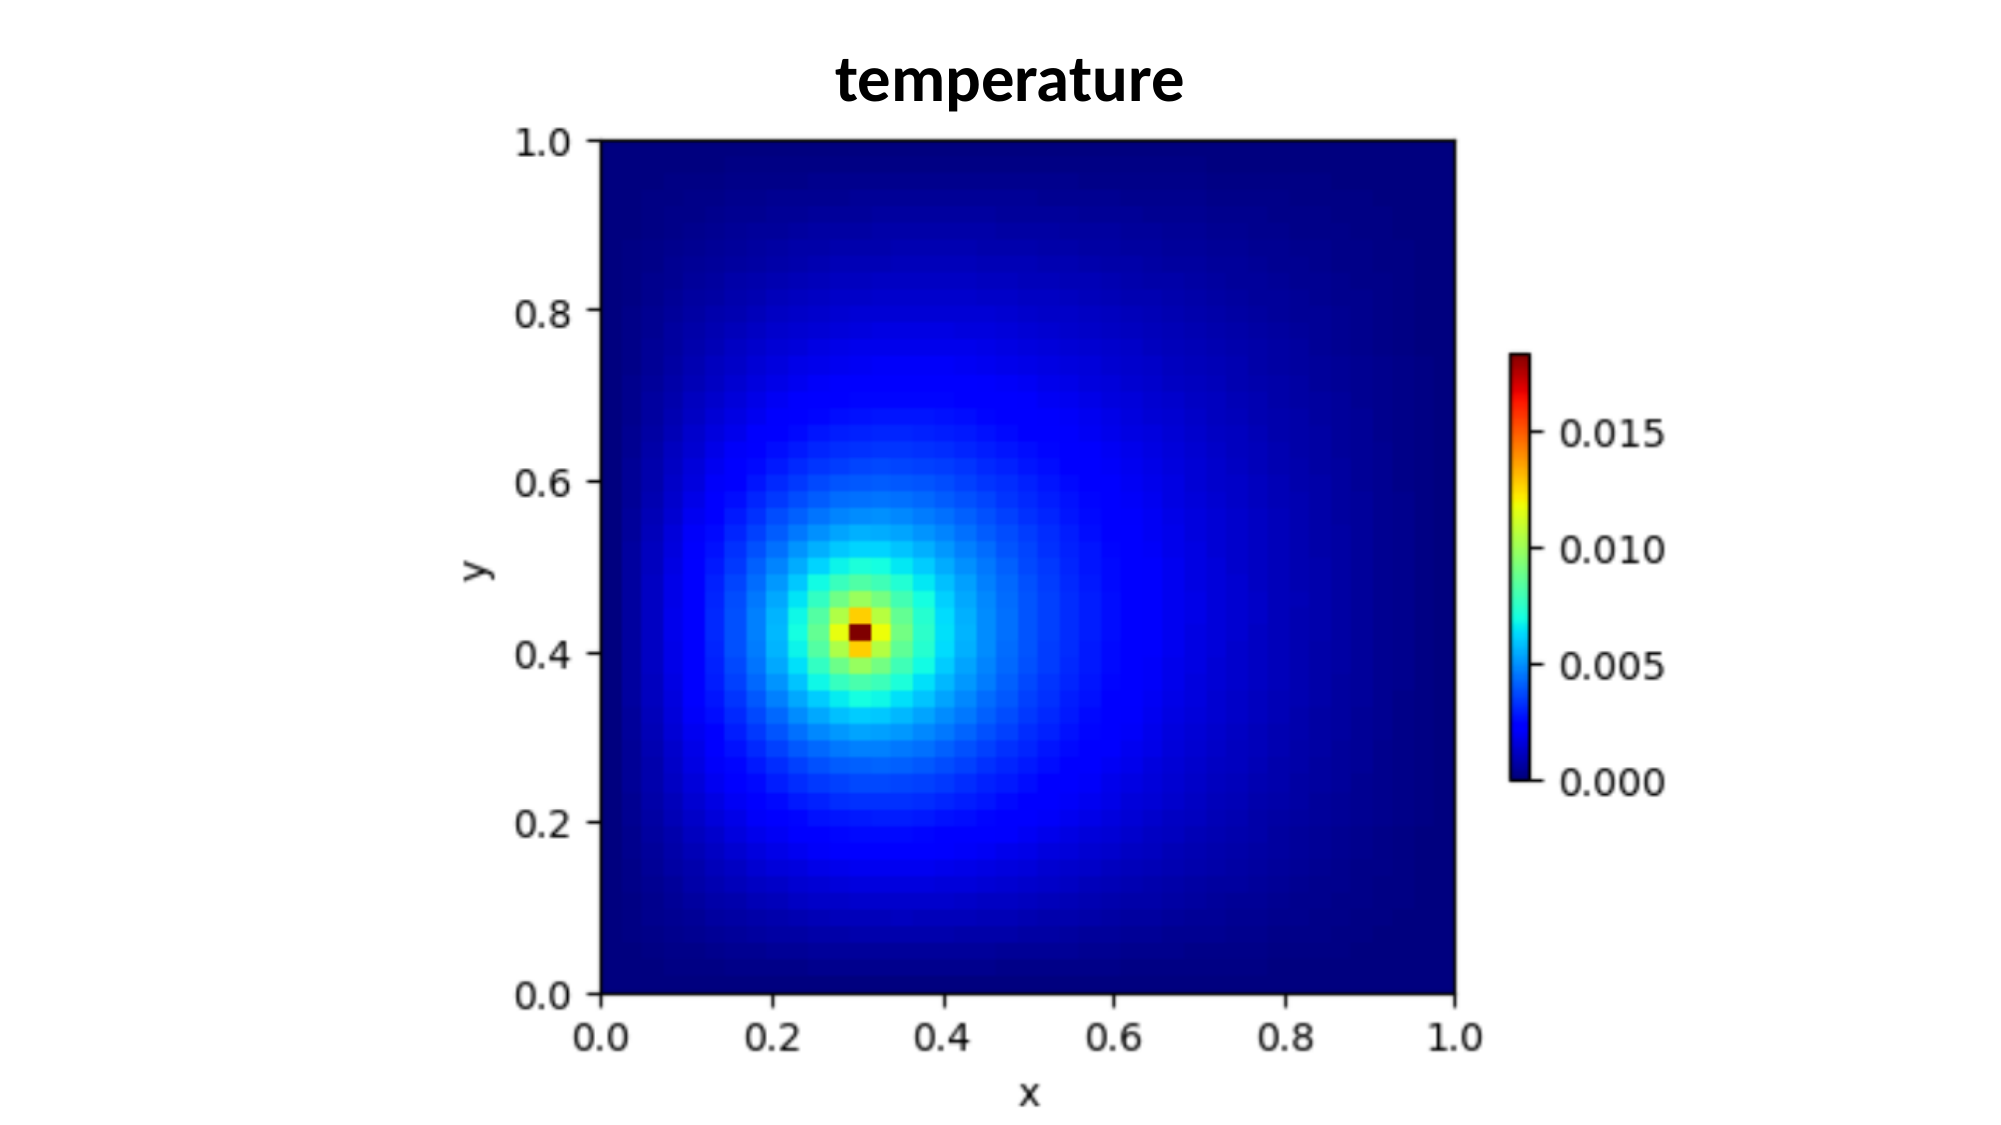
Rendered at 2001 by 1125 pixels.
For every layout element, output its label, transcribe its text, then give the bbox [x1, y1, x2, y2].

picture [395, 123, 1718, 1125]
text_box temperature [820, 27, 1200, 123]
